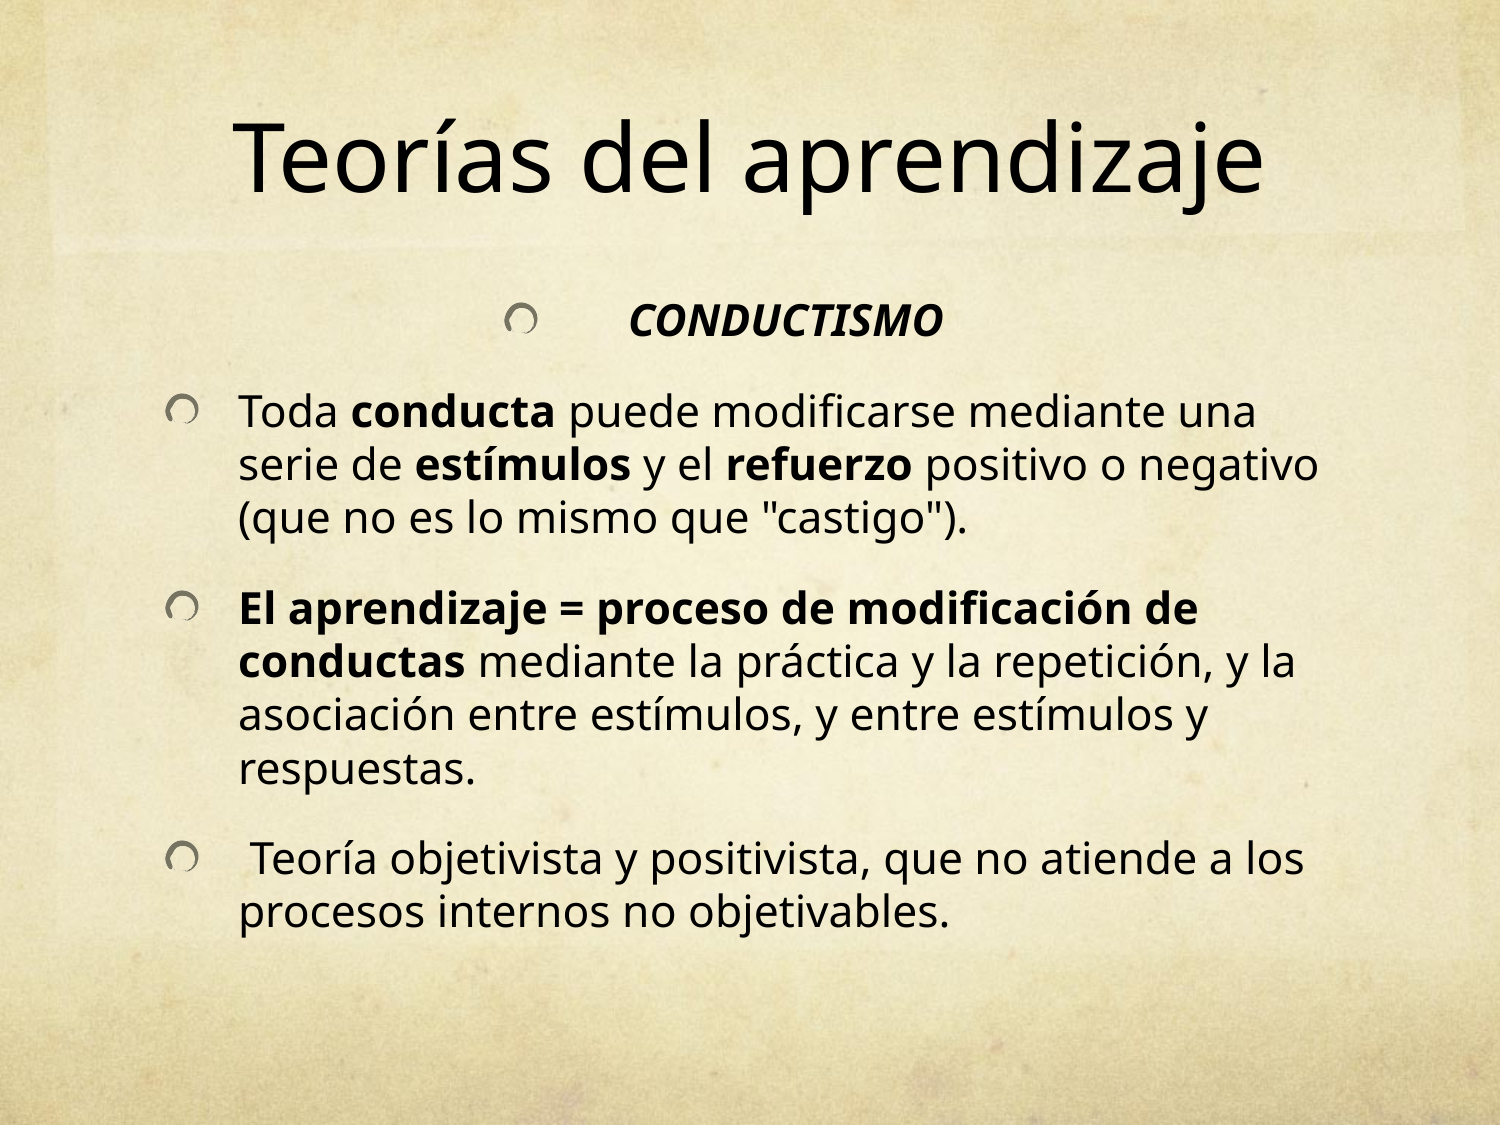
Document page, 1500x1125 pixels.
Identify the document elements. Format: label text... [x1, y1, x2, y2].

picture [0, 0, 1500, 1125]
list CONDUCTISMO Toda conducta puede modificarse mediante una serie de estímulos y el refuerzo positivo o negativo (que no es lo mismo que "castigo"). El aprendizaje = proceso de modificación de conductas mediante la práctica y la repetición, y la asociación entre estímulos, y entre estímulos y respuestas. Teoría objetivista y positivista, que no atiende a los procesos internos no objetivables. [150, 284, 1350, 950]
title Teorías del aprendizaje [150, 82, 1350, 225]
